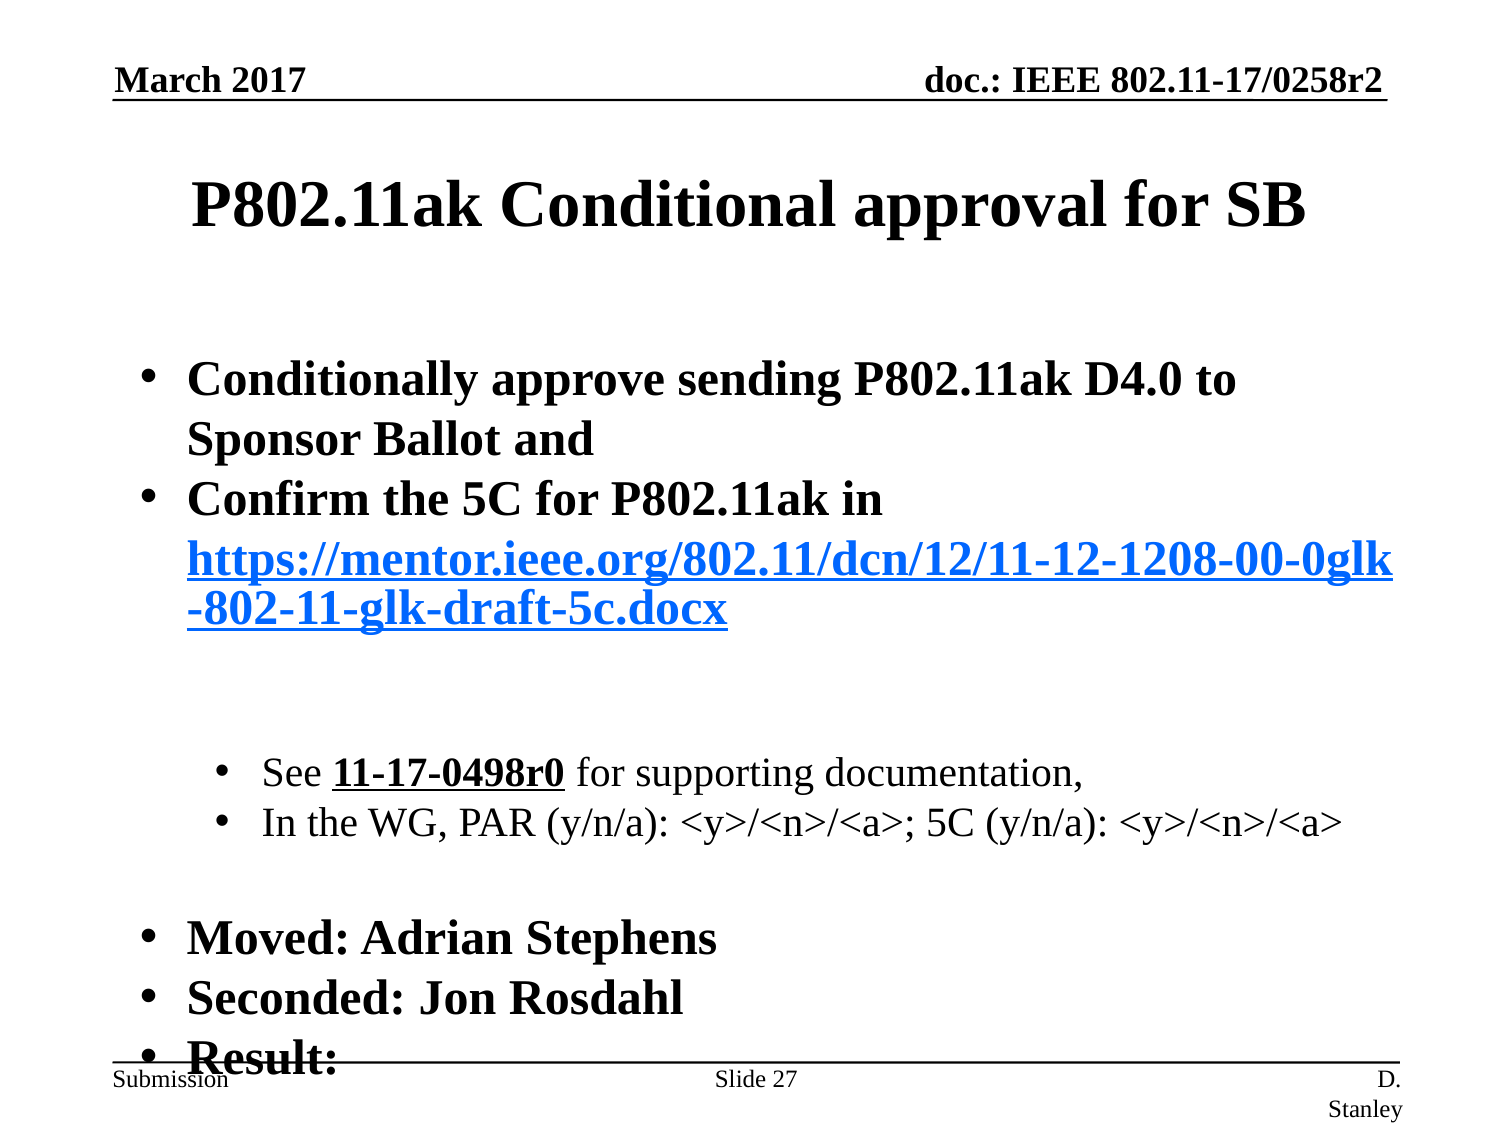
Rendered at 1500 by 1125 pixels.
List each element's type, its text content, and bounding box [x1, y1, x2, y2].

slide_number Slide 27 [712, 1061, 800, 1093]
footer D. Stanley, HP Enterprise [1324, 1061, 1402, 1093]
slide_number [114, 54, 374, 101]
text_box Conditionally approve sending P802.11ak D4.0 to Sponsor Ballot and Confirm the 5C for P802.11ak in https://mentor.ieee.org/802.11/dcn/12/11-12-1208-00-0glk-802-11-glk-draft-5c.docx See 11-17-0498r0 for supporting documentation, In the WG, PAR (y/n/a): <y>/<n>/<a>; 5C (y/n/a): <y>/<n>/<a> Moved: Adrian Stephens Seconded: Jon Rosdahl Result: [124, 337, 1413, 1043]
title P802.11ak Conditional approval for SB [112, 112, 1388, 288]
